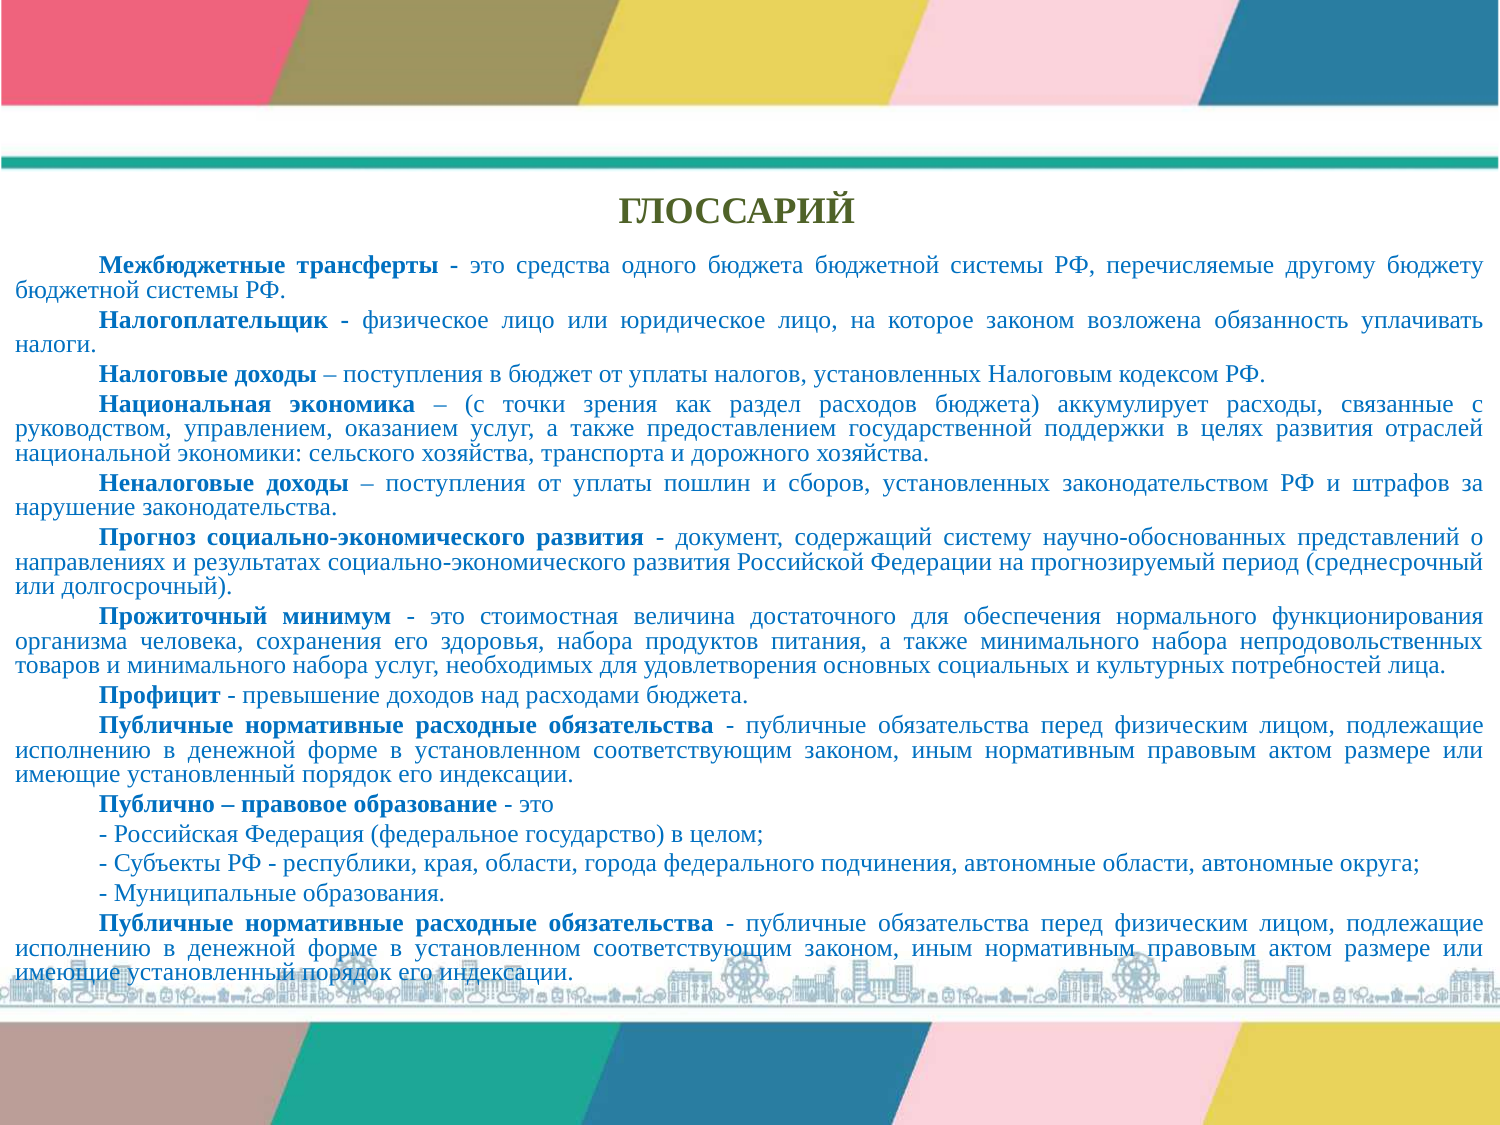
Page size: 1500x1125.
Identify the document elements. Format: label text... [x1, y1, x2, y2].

picture [0, 951, 1500, 1125]
text_box ГЛОССАРИЙ [99, 180, 1375, 246]
picture [0, 0, 1500, 172]
list Межбюджетные трансферты - это средства одного бюджета бюджетной системы РФ, перечисляемые другому бюджету бюджетной системы РФ. Налогоплательщик - физическое лицо или юридическое лицо, на которое законом возложена обязанность уплачивать налоги. Налоговые доходы – поступления в бюджет от уплаты налогов, установленных Налоговым кодексом РФ. Национальная экономика – (с точки зрения как раздел расходов бюджета) аккумулирует расходы, связанные с руководством, управлением, оказанием услуг, а также предоставлением государственной поддержки в целях развития отраслей национальной экономики: сельского хозяйства, транспорта и дорожного хозяйства. Неналоговые доходы – поступления от уплаты пошлин и сборов, установленных законодательством РФ и штрафов за нарушение законодательства. Прогноз социально-экономического развития - документ, содержащий систему научно-обоснованных представлений о направлениях и результатах социально-экономического развития Российской Федерации на прогнозируемый период (среднесрочный или долгосрочный). Прожиточный минимум - это стоимостная величина достаточного для обеспечения нормального функционирования организма человека, сохранения его здоровья, набора продуктов питания, а также минимального набора непродовольственных товаров и минимального набора услуг, необходимых для удовлетворения основных социальных и культурных потребностей лица. Профицит - превышение доходов над расходами бюджета. Публичные нормативные расходные обязательства - публичные обязательства перед физическим лицом, подлежащие исполнению в денежной форме в установленном соответствующим законом, иным нормативным правовым актом размере или имеющие установленный порядок его индексации. Публично – правовое образование - это - Российская Федерация (федеральное государство) в целом; - Субъекты РФ - республики, края, области, города федерального подчинения, автономные области, автономные округа; - Муниципальные образования. Публичные нормативные расходные обязательства - публичные обязательства перед физическим лицом, подлежащие исполнению в денежной форме в установленном соответствующим законом, иным нормативным правовым актом размере или имеющие установленный порядок его индексации. [0, 246, 1500, 950]
